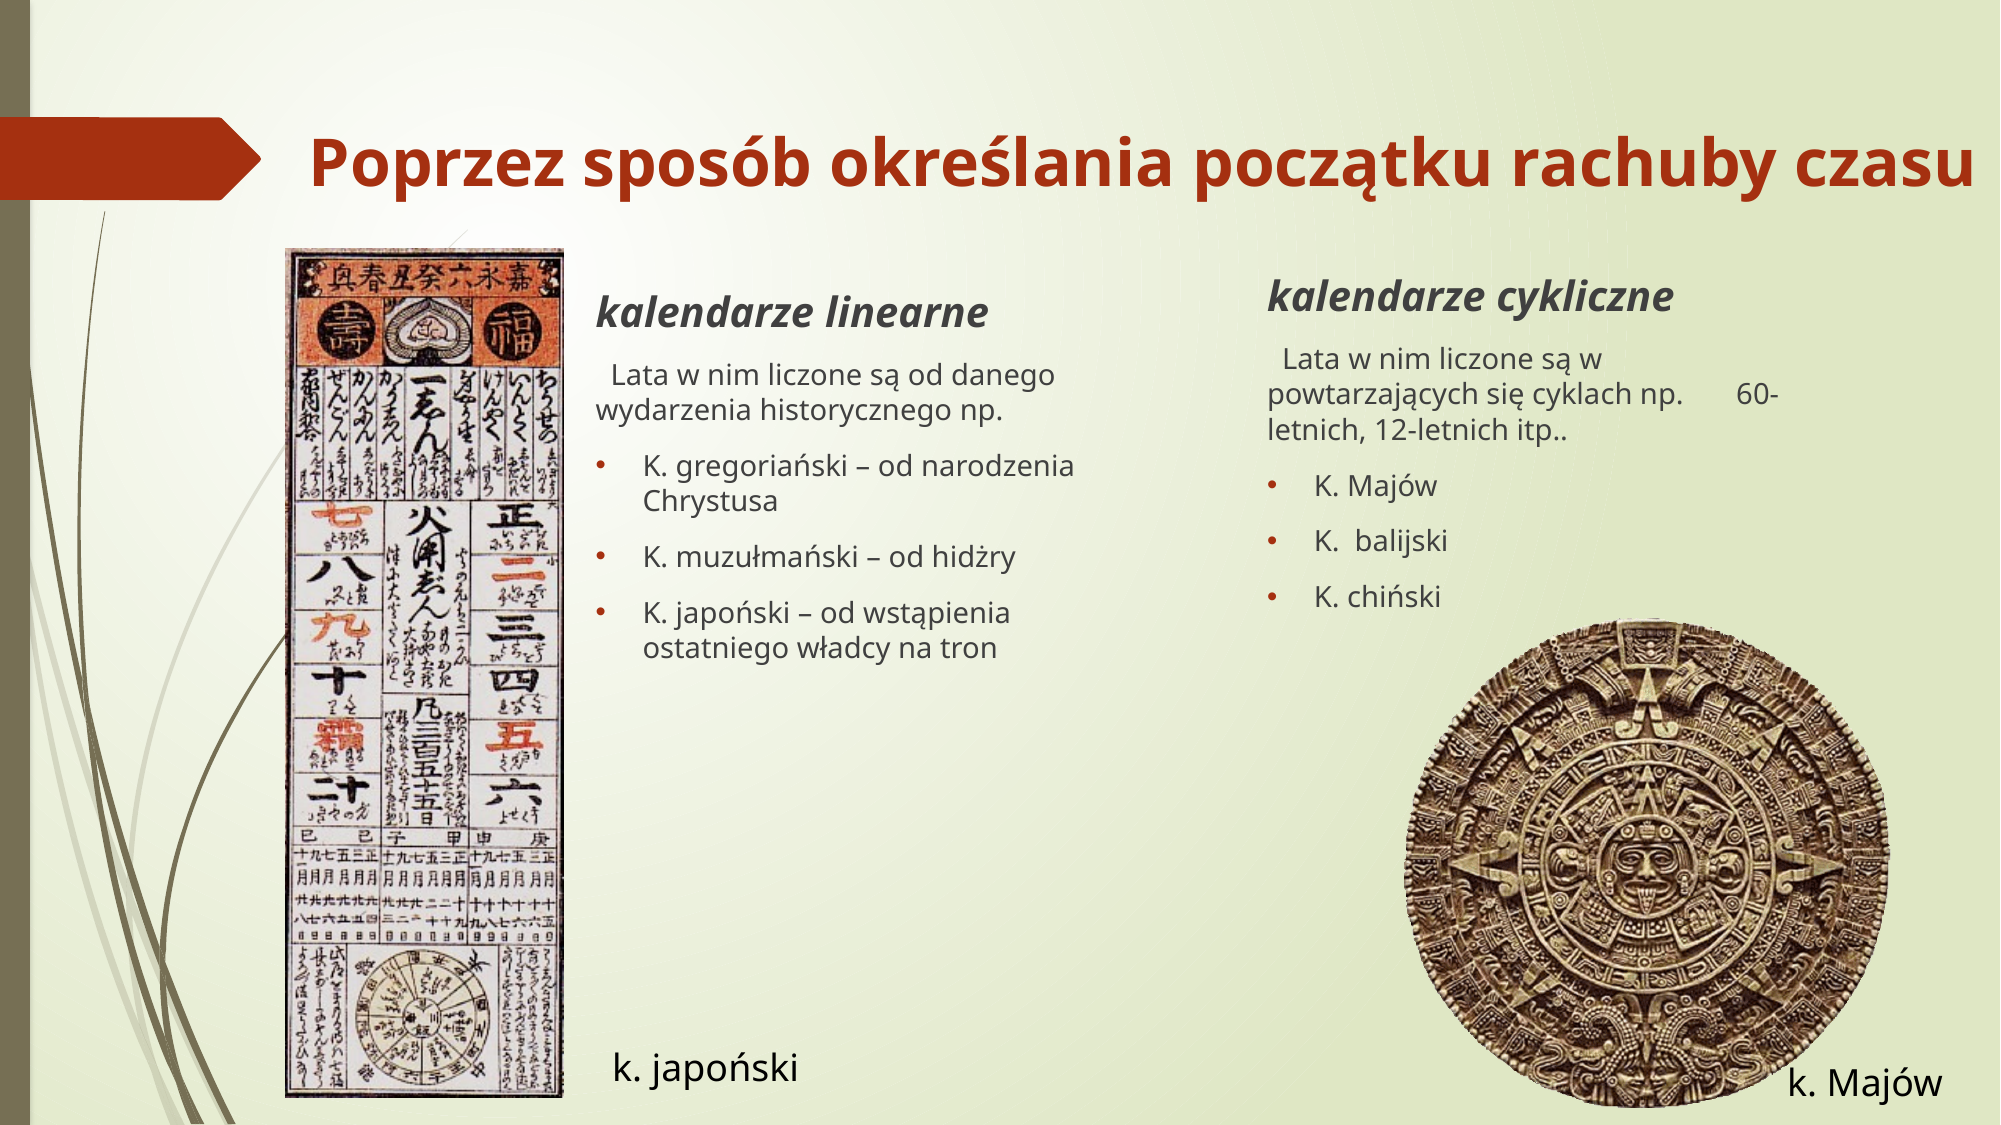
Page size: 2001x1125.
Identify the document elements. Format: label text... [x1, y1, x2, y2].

text_box k. Majów [1915, 1052, 1959, 1112]
picture [285, 248, 564, 1098]
text_box k. japoński [597, 1036, 815, 1097]
text_box kalendarze cykliczne Lata w nim liczone są w powtarzających się cyklach np. 60-letnich, 12-letnich itp.. K. Majów K. balijski K. chiński [1252, 262, 1828, 962]
list kalendarze linearne Lata w nim liczone są od danego wydarzenia historycznego np. K. gregoriański – od narodzenia Chrystusa K. muzułmański – od hidżry K. japoński – od wstąpienia ostatniego władcy na tron [580, 278, 1156, 978]
picture [1383, 611, 1911, 1113]
title Poprzez sposób określania początku rachuby czasu [293, 91, 2000, 252]
